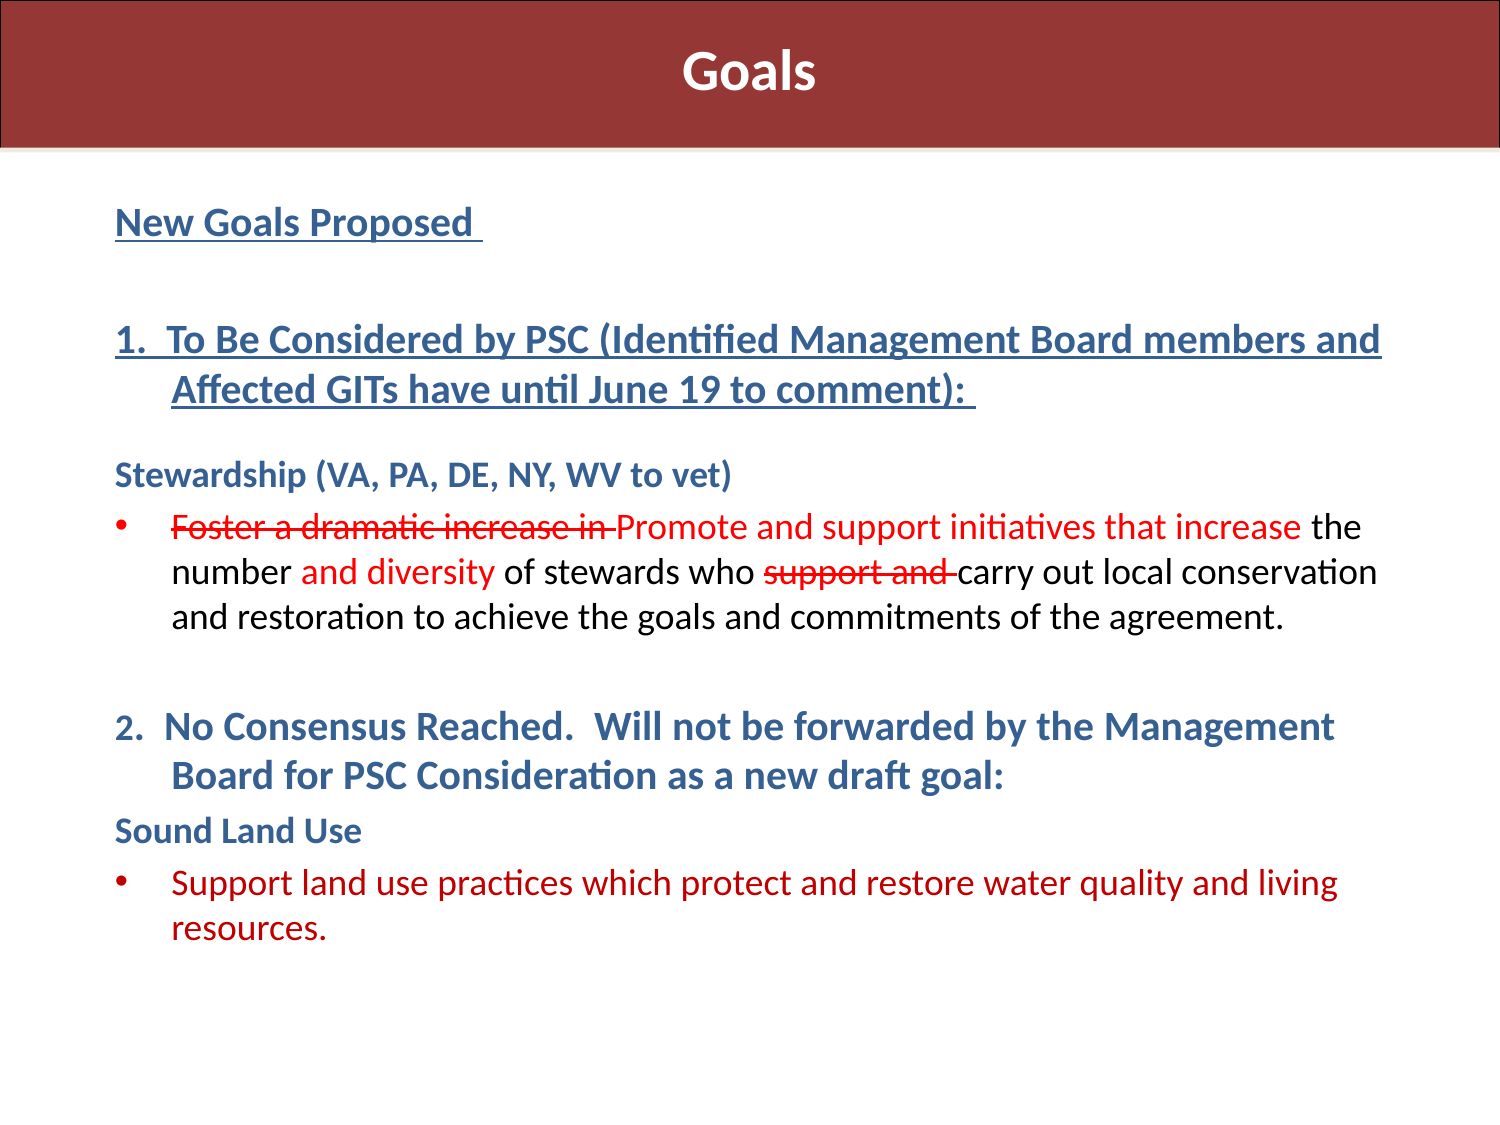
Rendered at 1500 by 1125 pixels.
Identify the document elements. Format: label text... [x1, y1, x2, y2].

list New Goals Proposed 1. To Be Considered by PSC (Identified Management Board members and Affected GITs have until June 19 to comment): Stewardship (VA, PA, DE, NY, WV to vet) Foster a dramatic increase in Promote and support initiatives that increase the number and diversity of stewards who support and carry out local conservation and restoration to achieve the goals and commitments of the agreement. 2. No Consensus Reached. Will not be forwarded by the Management Board for PSC Consideration as a new draft goal: Sound Land Use Support land use practices which protect and restore water quality and living resources. [99, 187, 1425, 1088]
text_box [0, 0, 1500, 151]
